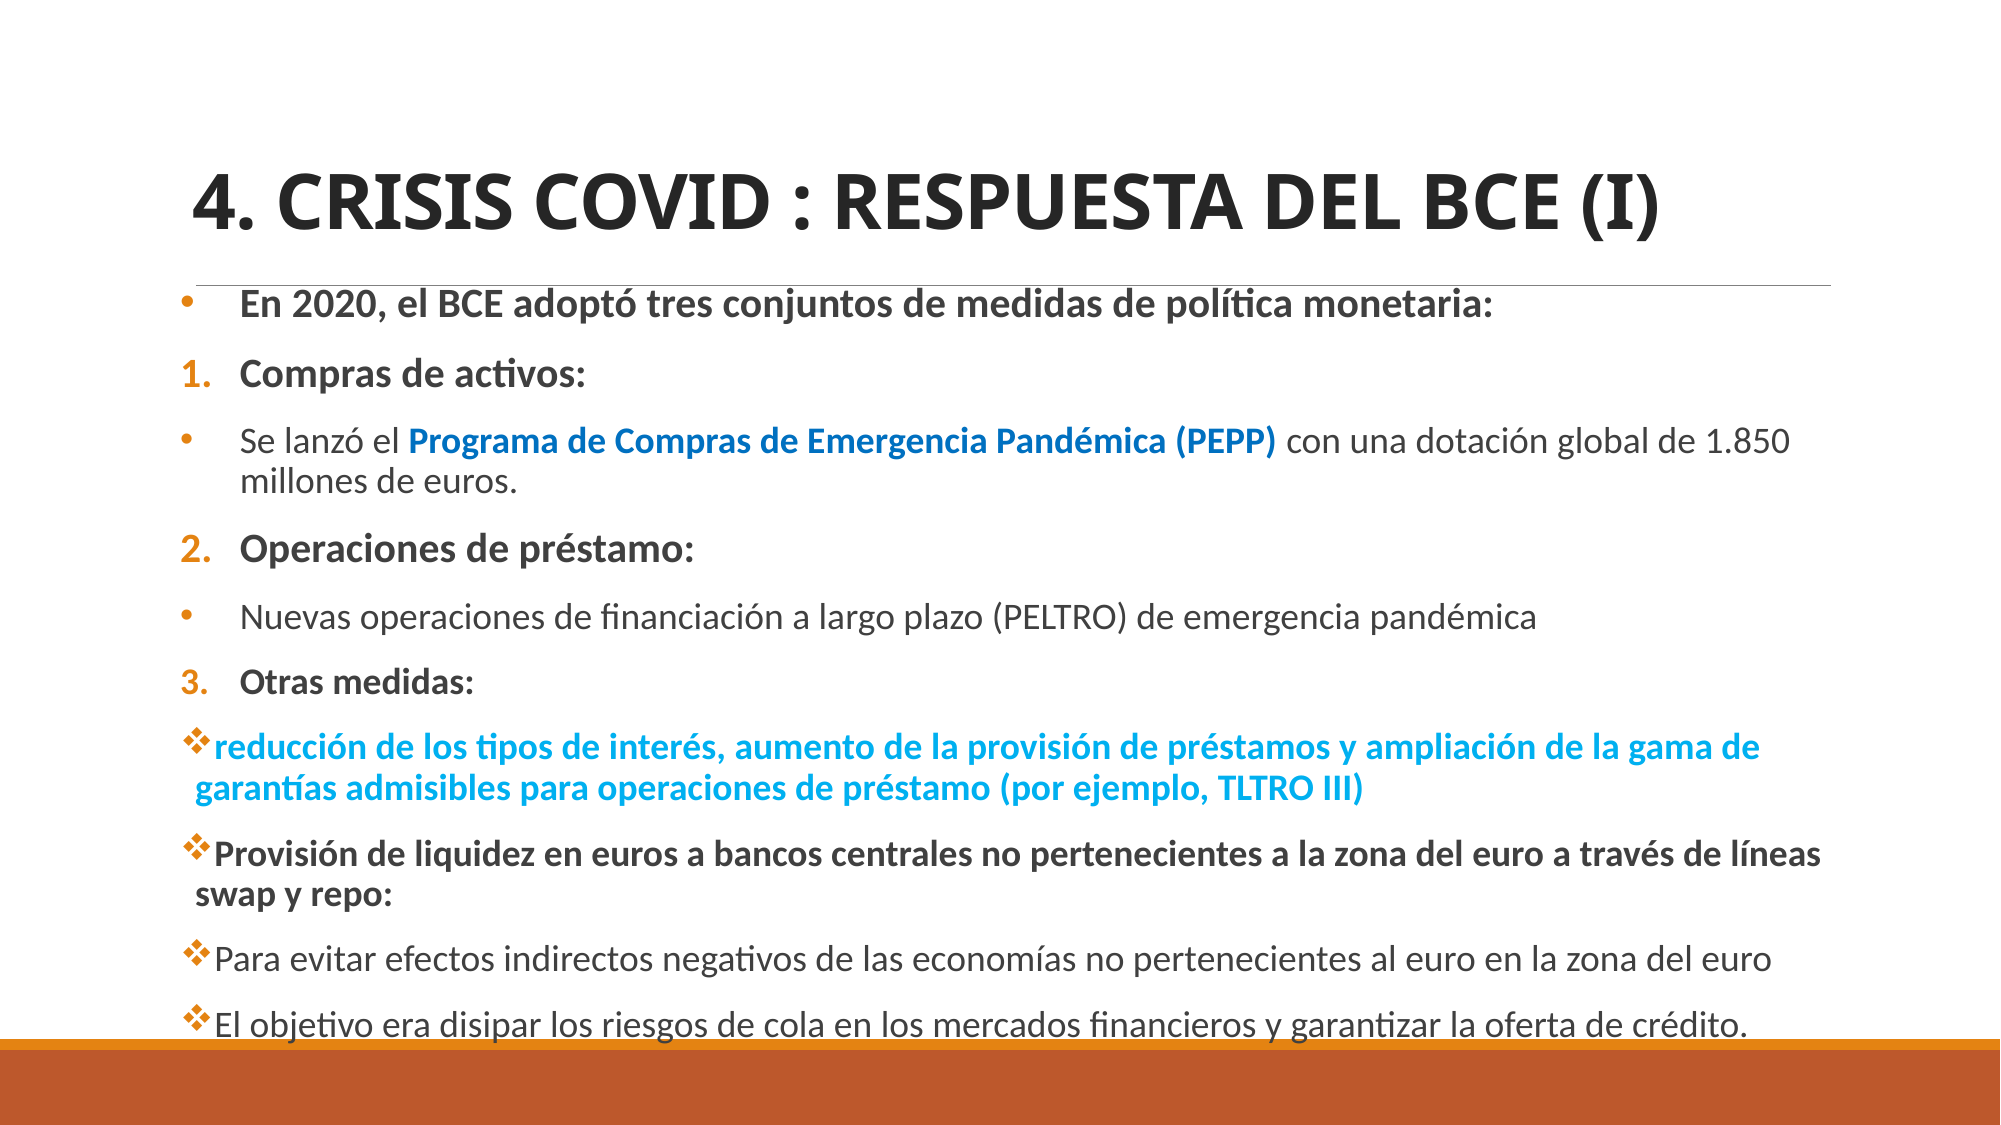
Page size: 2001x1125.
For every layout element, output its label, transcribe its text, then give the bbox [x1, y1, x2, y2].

text_box 4. CRISIS COVID : RESPUESTA DEL BCE (I) [177, 137, 1837, 253]
list En 2020, el BCE adoptó tres conjuntos de medidas de política monetaria: Compras de activos: Se lanzó el Programa de Compras de Emergencia Pandémica (PEPP) con una dotación global de 1.850 millones de euros. Operaciones de préstamo: Nuevas operaciones de financiación a largo plazo (PELTRO) de emergencia pandémica Otras medidas: reducción de los tipos de interés, aumento de la provisión de préstamos y ampliación de la gama de garantías admisibles para operaciones de préstamo (por ejemplo, TLTRO III) Provisión de liquidez en euros a bancos centrales no pertenecientes a la zona del euro a través de líneas swap y repo: Para evitar efectos indirectos negativos de las economías no pertenecientes al euro en la zona del euro El objetivo era disipar los riesgos de cola en los mercados financieros y garantizar la oferta de crédito. The objective was to dispel tail risks in financial markets, ensure credit supply and stabilise the euro area economy [180, 273, 1887, 1018]
